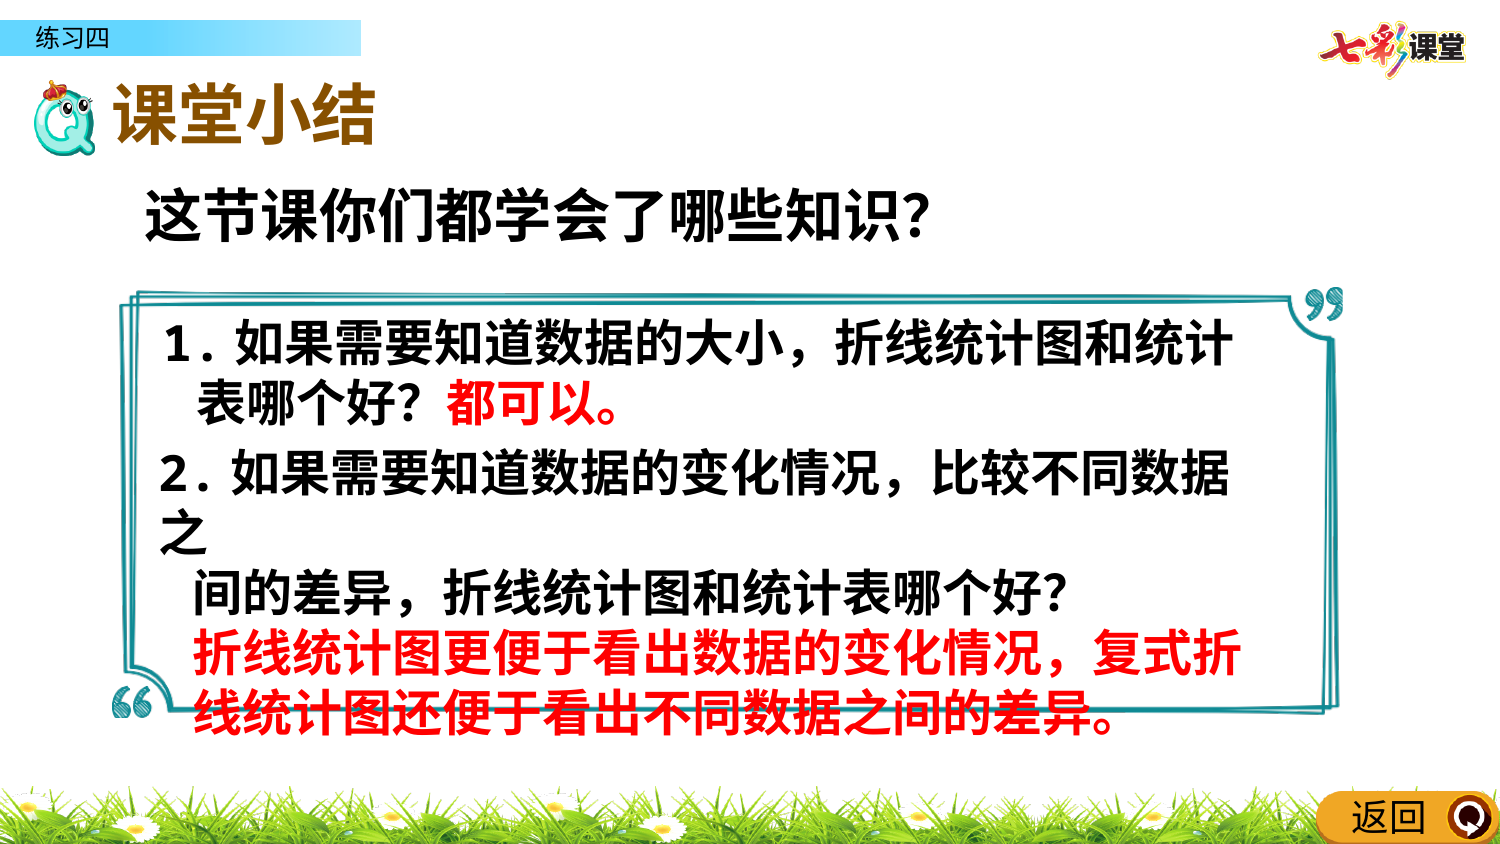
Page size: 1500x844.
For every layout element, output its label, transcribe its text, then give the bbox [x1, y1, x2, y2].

text_box 这节课你们都学会了哪些知识？ [133, 173, 972, 255]
text_box 2.如果需要知道数据的变化情况，比较不同数据之 间的差异，折线统计图和统计表哪个好？ 折线统计图更便于看出数据的变化情况，复式折 线统计图还便于看出不同数据之间的差异。 [143, 727, 1282, 749]
picture [34, 80, 96, 156]
picture [1316, 20, 1468, 80]
picture [0, 786, 1500, 844]
picture [111, 287, 1343, 718]
text_box 课堂小结 [100, 67, 404, 159]
